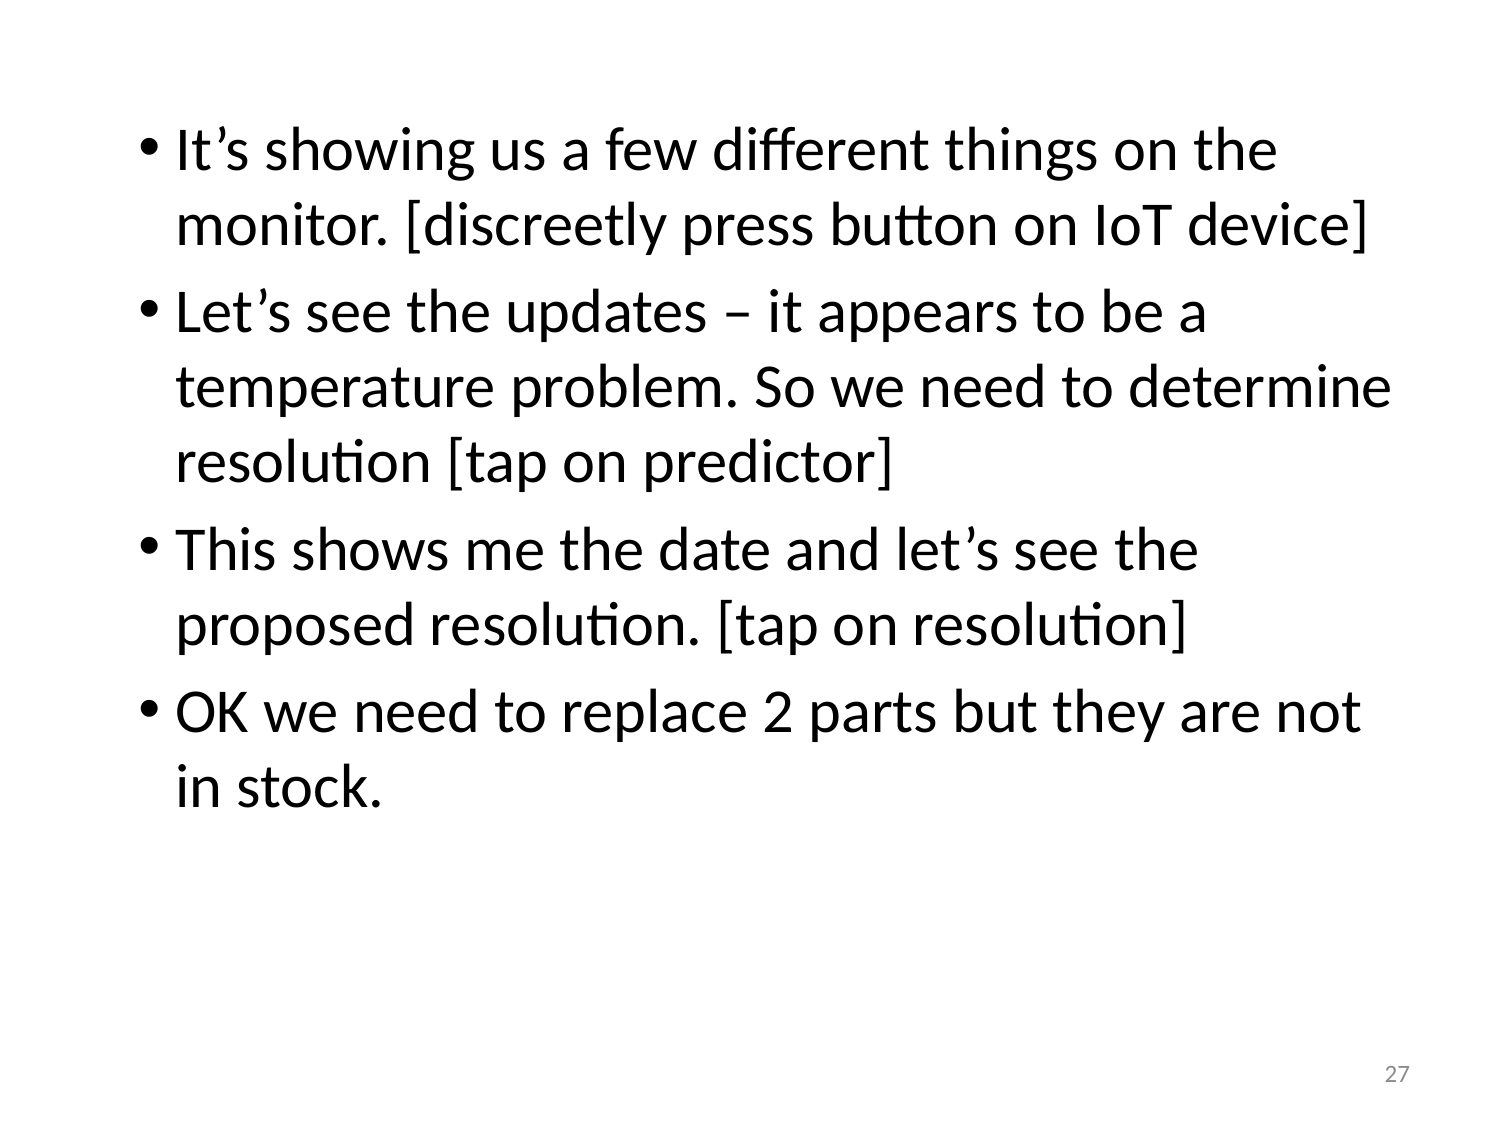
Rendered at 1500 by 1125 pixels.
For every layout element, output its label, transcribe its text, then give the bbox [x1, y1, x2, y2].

slide_number 27 [1074, 1042, 1425, 1103]
list It’s showing us a few different things on the monitor. [discreetly press button on IoT device] Let’s see the updates – it appears to be a temperature problem. So we need to determine resolution [tap on predictor] This shows me the date and let’s see the proposed resolution. [tap on resolution] OK we need to replace 2 parts but they are not in stock. [75, 100, 1425, 1103]
